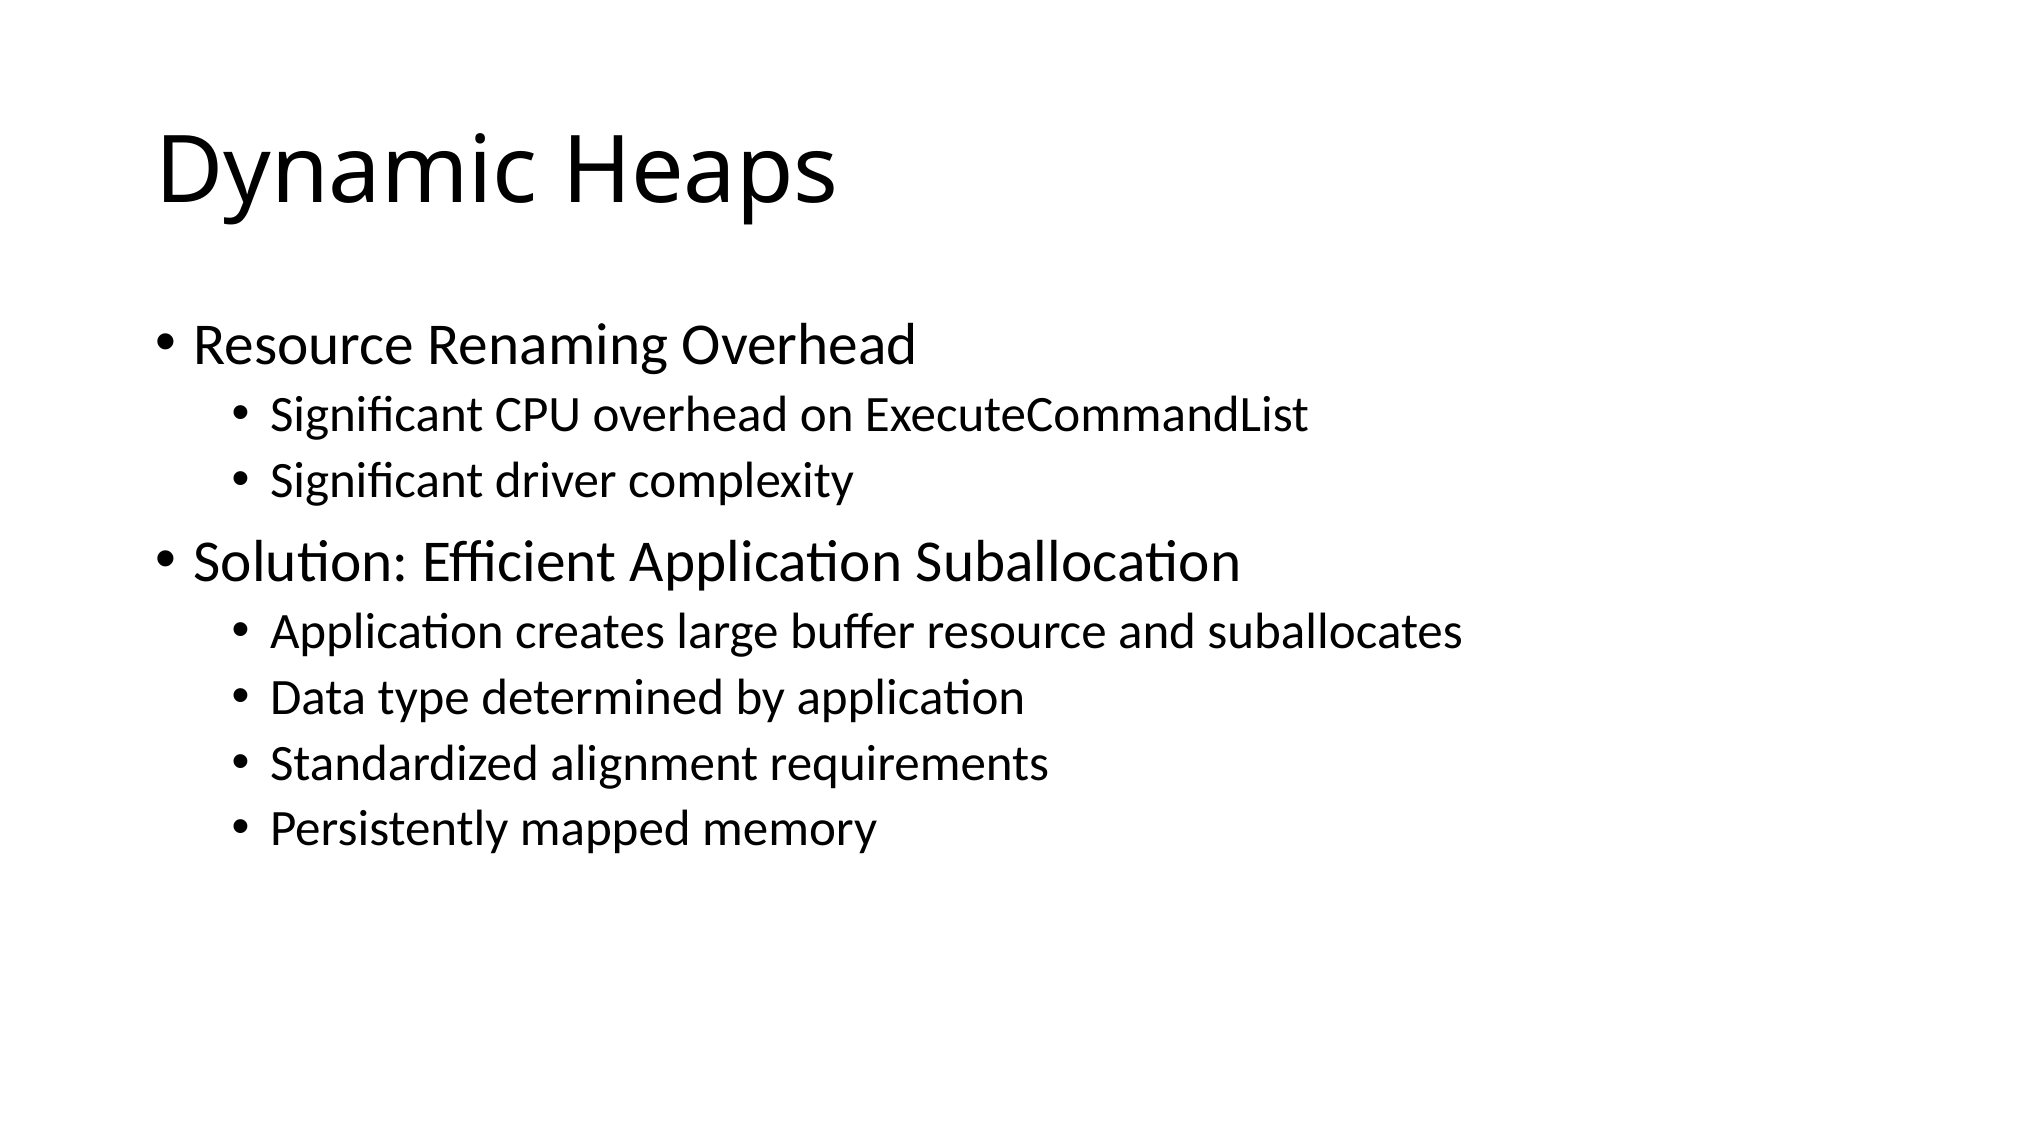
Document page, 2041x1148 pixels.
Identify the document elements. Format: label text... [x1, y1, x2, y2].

title Dynamic Heaps [140, 61, 1900, 283]
list Resource Renaming Overhead Significant CPU overhead on ExecuteCommandList Significant driver complexity Solution: Efficient Application Suballocation Application creates large buffer resource and suballocates Data type determined by application Standardized alignment requirements Persistently mapped memory [140, 305, 1900, 1034]
